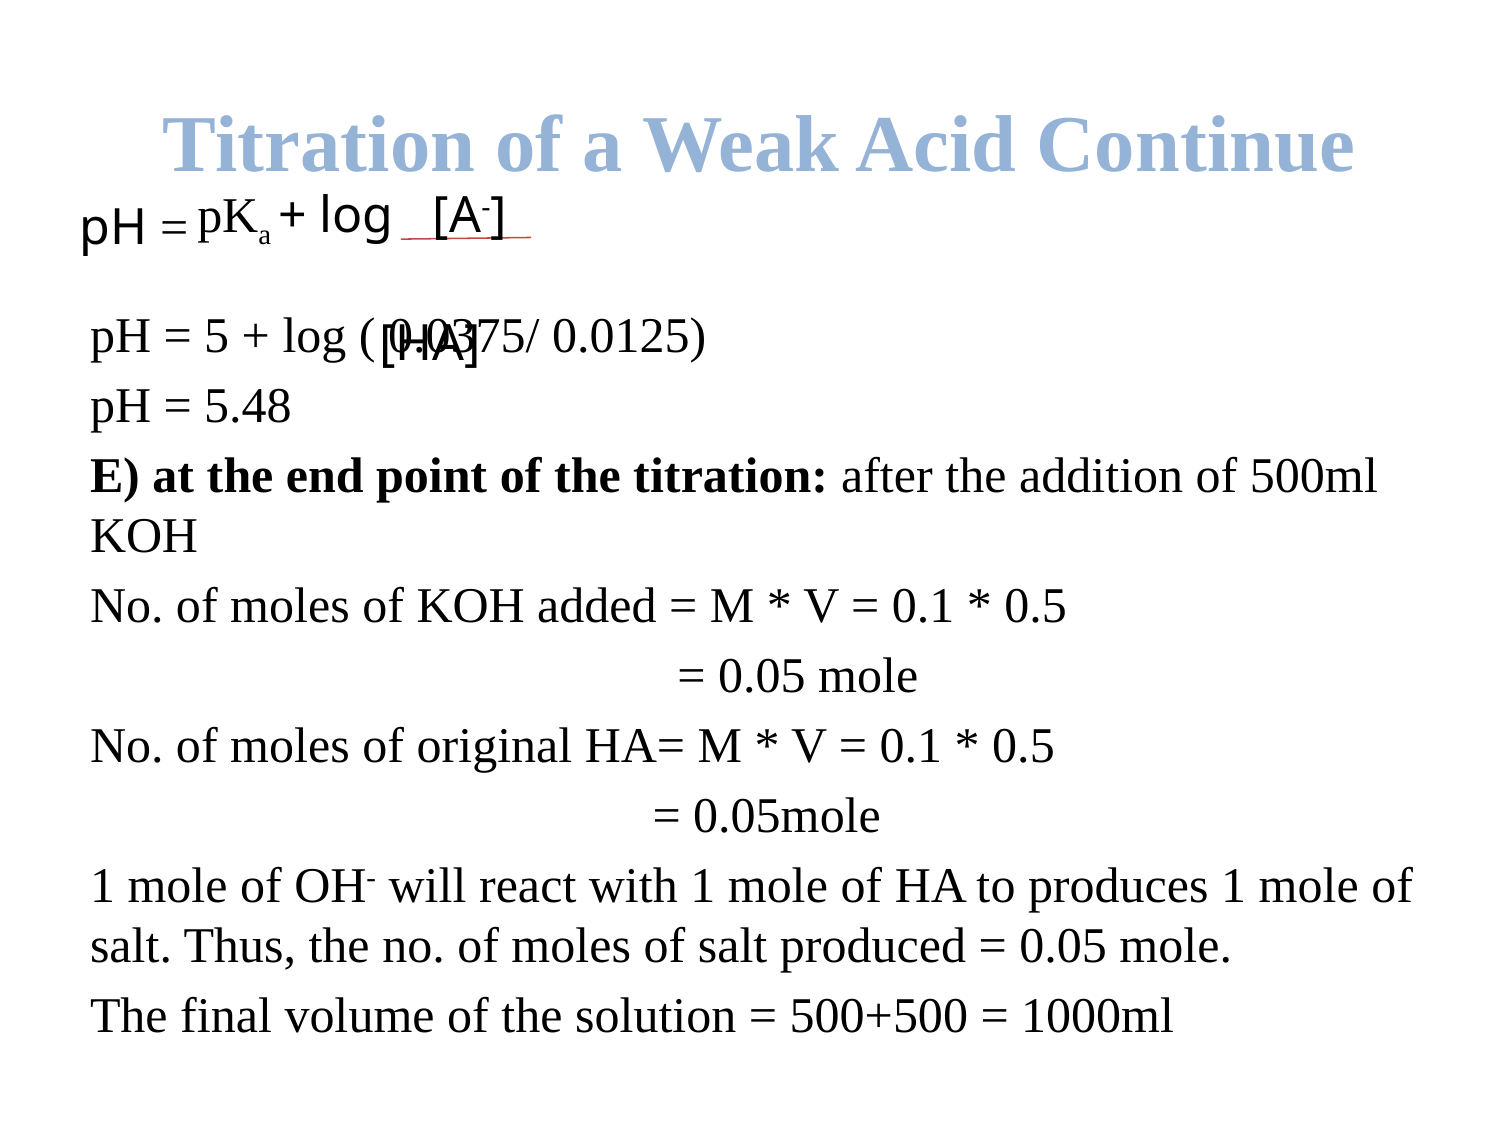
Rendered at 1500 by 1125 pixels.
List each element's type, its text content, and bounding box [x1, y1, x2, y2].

list pH = 5 + log ( 0.0375/ 0.0125) pH = 5.48 E) at the end point of the titration: after the addition of 500ml KOH No. of moles of KOH added = M * V = 0.1 * 0.5 = 0.05 mole No. of moles of original HA= M * V = 0.1 * 0.5 = 0.05mole 1 mole of OH- will react with 1 mole of HA to produces 1 mole of salt. Thus, the no. of moles of salt produced = 0.05 mole. The final volume of the solution = 500+500 = 1000ml [75, 224, 1463, 1125]
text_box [64, 174, 532, 312]
title Titration of a Weak Acid Continue [75, 45, 1425, 224]
